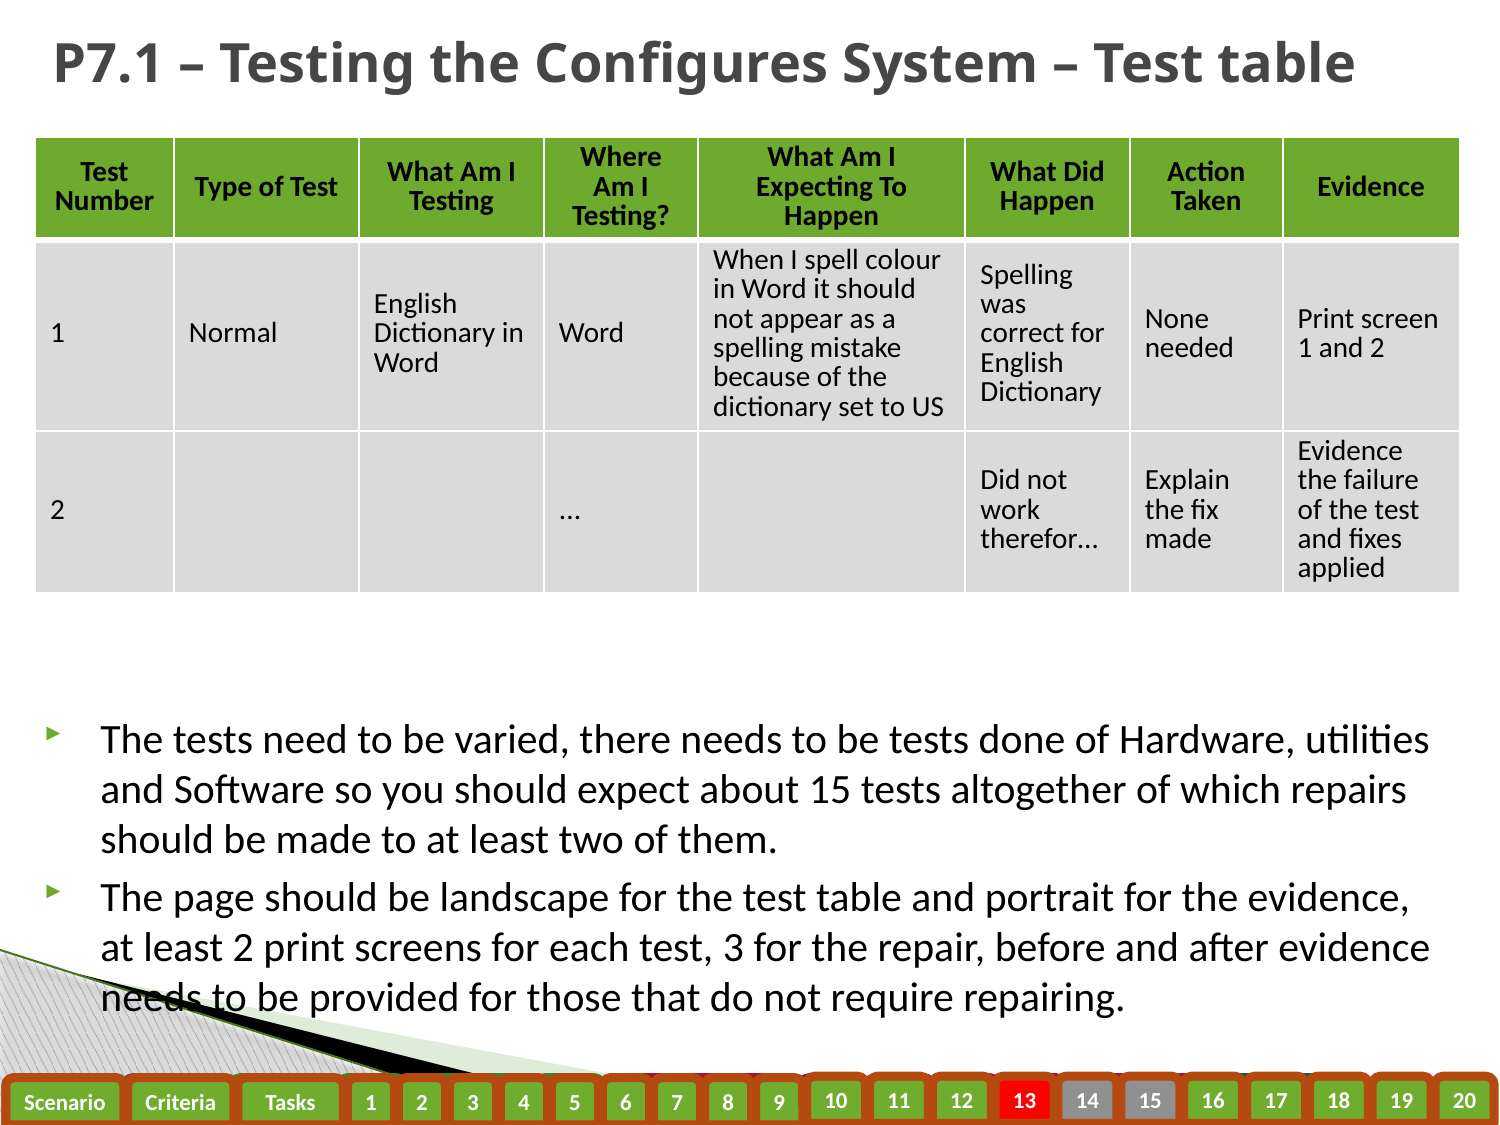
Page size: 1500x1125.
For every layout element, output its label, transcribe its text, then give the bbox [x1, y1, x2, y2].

table_cell Spelling was correct for English Dictionary [966, 243, 1129, 430]
table_cell Print screen 1 and 2 [1284, 243, 1459, 430]
table_header What Did Happen [966, 138, 1129, 237]
table_cell None needed [1131, 243, 1282, 430]
table_cell 2 [36, 432, 173, 592]
table_header Action Taken [1131, 138, 1282, 237]
table_cell 1 [36, 243, 173, 430]
table_cell Normal [175, 243, 358, 430]
text_box The tests need to be varied, there needs to be tests done of Hardware, utilities and Software so you should expect about 15 tests altogether of which repairs should be made to at least two of them. The page should be landscape for the test table and portrait for the evidence, at least 2 print screens for each test, 3 for the repair, before and after evidence needs to be provided for those that do not require repairing. [29, 704, 1447, 1012]
table_header What Am I Testing [360, 138, 543, 237]
table_cell Word [545, 243, 697, 430]
table_header Where Am I Testing? [545, 138, 697, 237]
table_header Test Number [36, 138, 173, 237]
table_cell [175, 432, 358, 592]
table_cell When I spell colour in Word it should not appear as a spelling mistake because of the dictionary set to US [699, 243, 964, 430]
table_cell [699, 432, 964, 592]
table_cell Evidence the failure of the test and fixes applied [1284, 432, 1459, 592]
table_cell Did not work therefor… [966, 432, 1129, 592]
table_cell ... [545, 432, 697, 592]
table_header Type of Test [175, 138, 358, 237]
table_cell [360, 432, 543, 592]
table_cell Explain the fix made [1131, 432, 1282, 592]
title P7.1 – Testing the Configures System – Test table [37, 19, 1471, 102]
table_header Evidence [1284, 138, 1459, 237]
table_header What Am I Expecting To Happen [699, 138, 964, 237]
table_cell English Dictionary in Word [360, 243, 543, 430]
